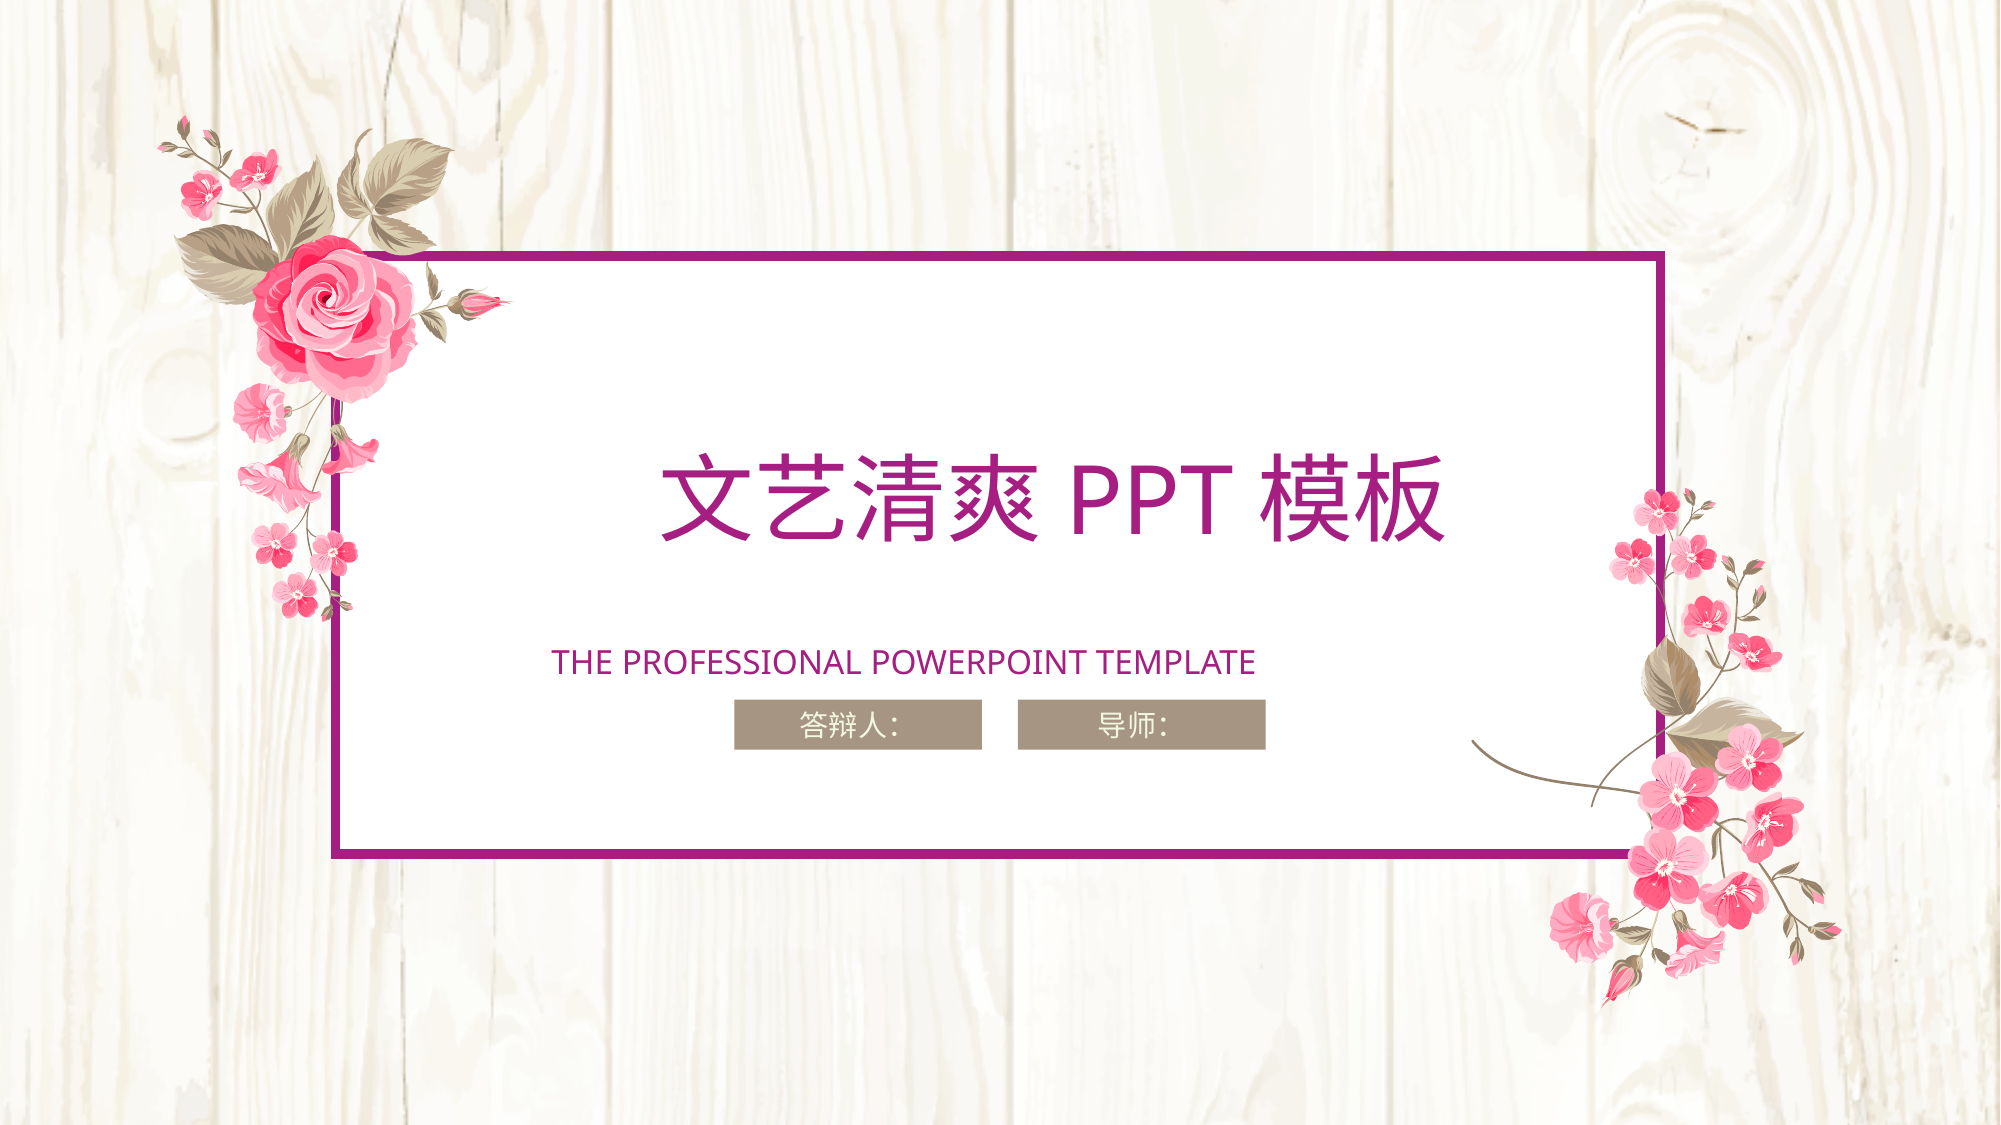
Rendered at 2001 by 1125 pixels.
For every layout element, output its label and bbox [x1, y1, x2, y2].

picture [0, 0, 2001, 1125]
text_box [157, 115, 1843, 1010]
